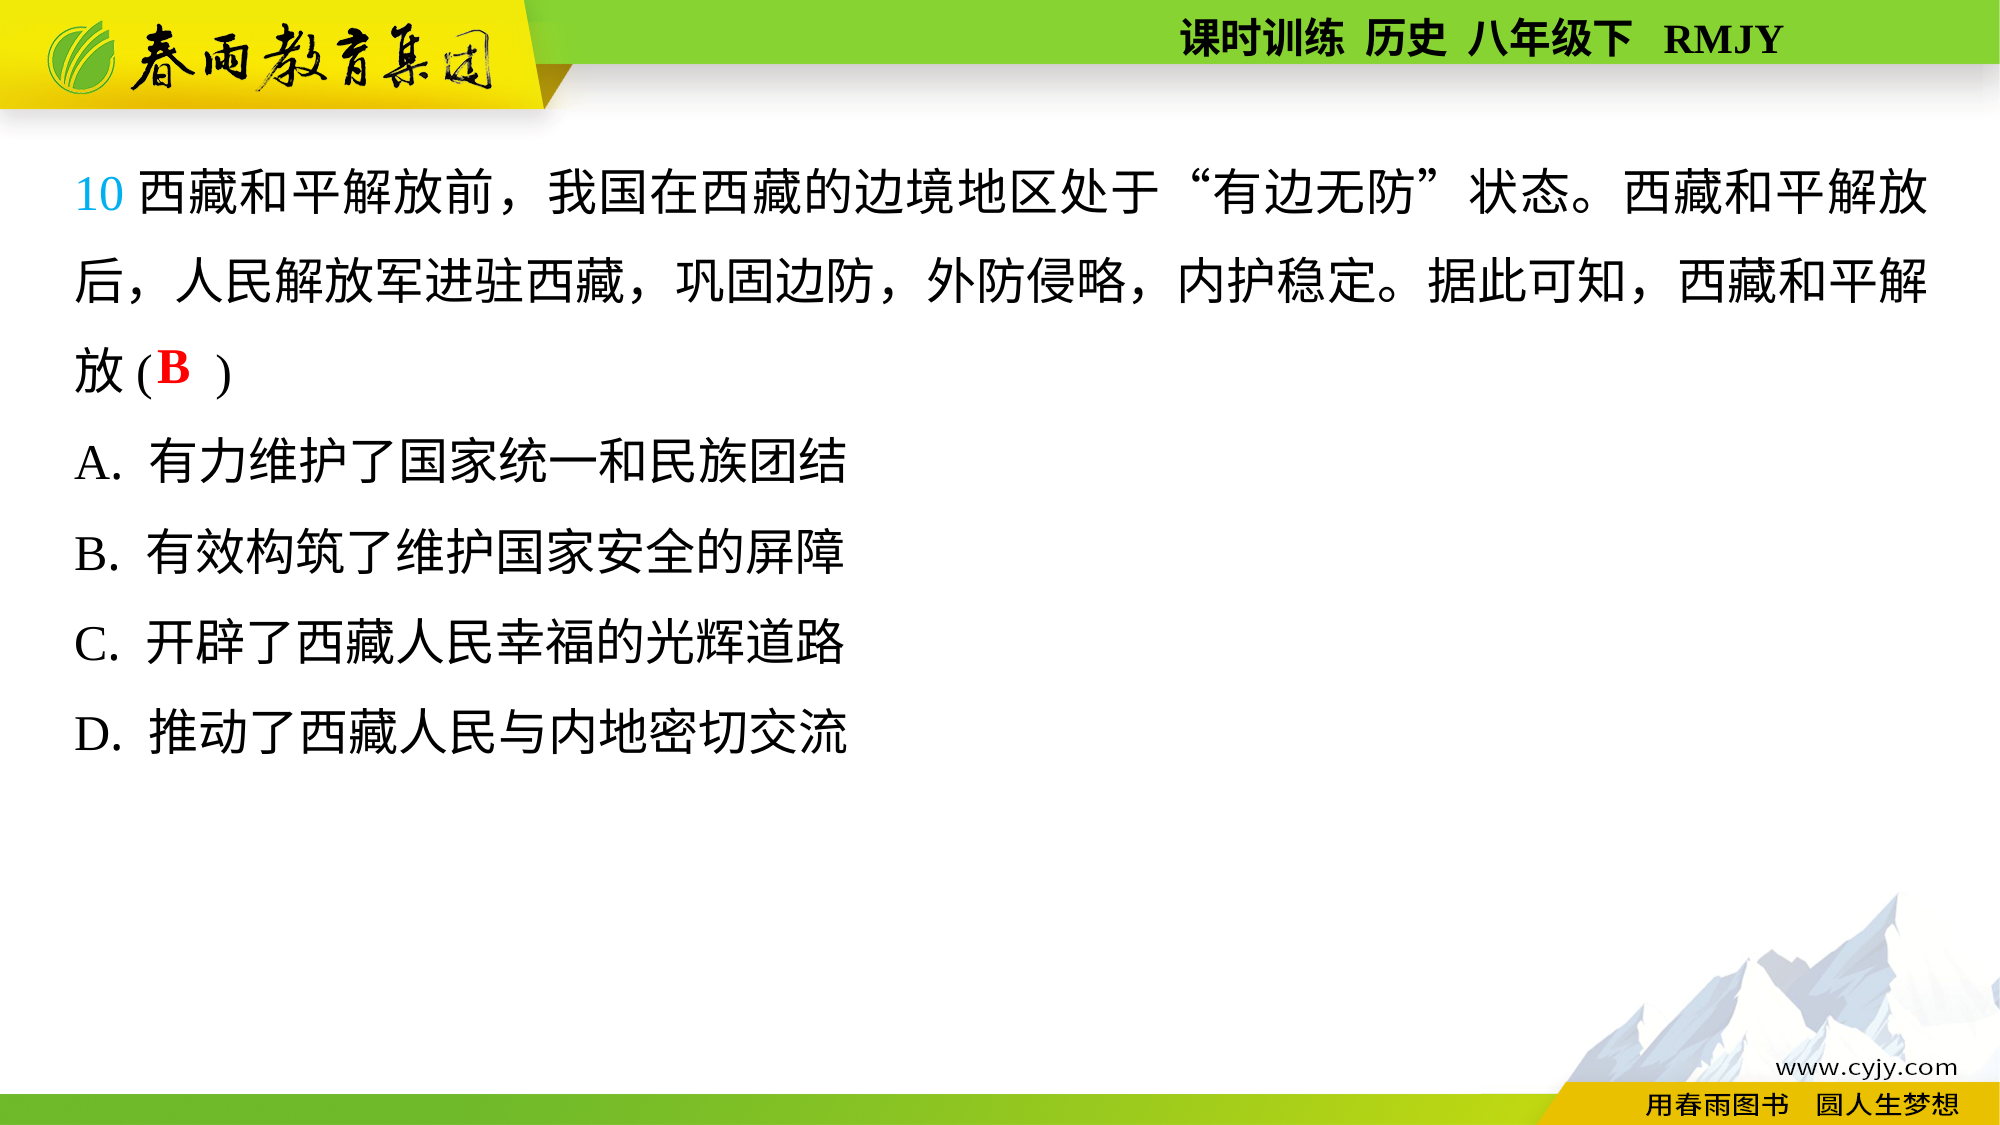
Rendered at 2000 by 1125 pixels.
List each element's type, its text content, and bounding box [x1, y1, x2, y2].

list 10西藏和平解放前，我国在西藏的边境地区处于“有边无防”状态。西藏和平解放后，人民解放军进驻西藏，巩固边防，外防侵略，内护稳定。据此可知，西藏和平解放( ) A. 有力维护了国家统一和民族团结 B. 有效构筑了维护国家安全的屏障 C. 开辟了西藏人民幸福的光辉道路 D. 推动了西藏人民与内地密切交流 [59, 122, 1944, 774]
text_box B [142, 326, 206, 401]
picture [0, 0, 2000, 1125]
